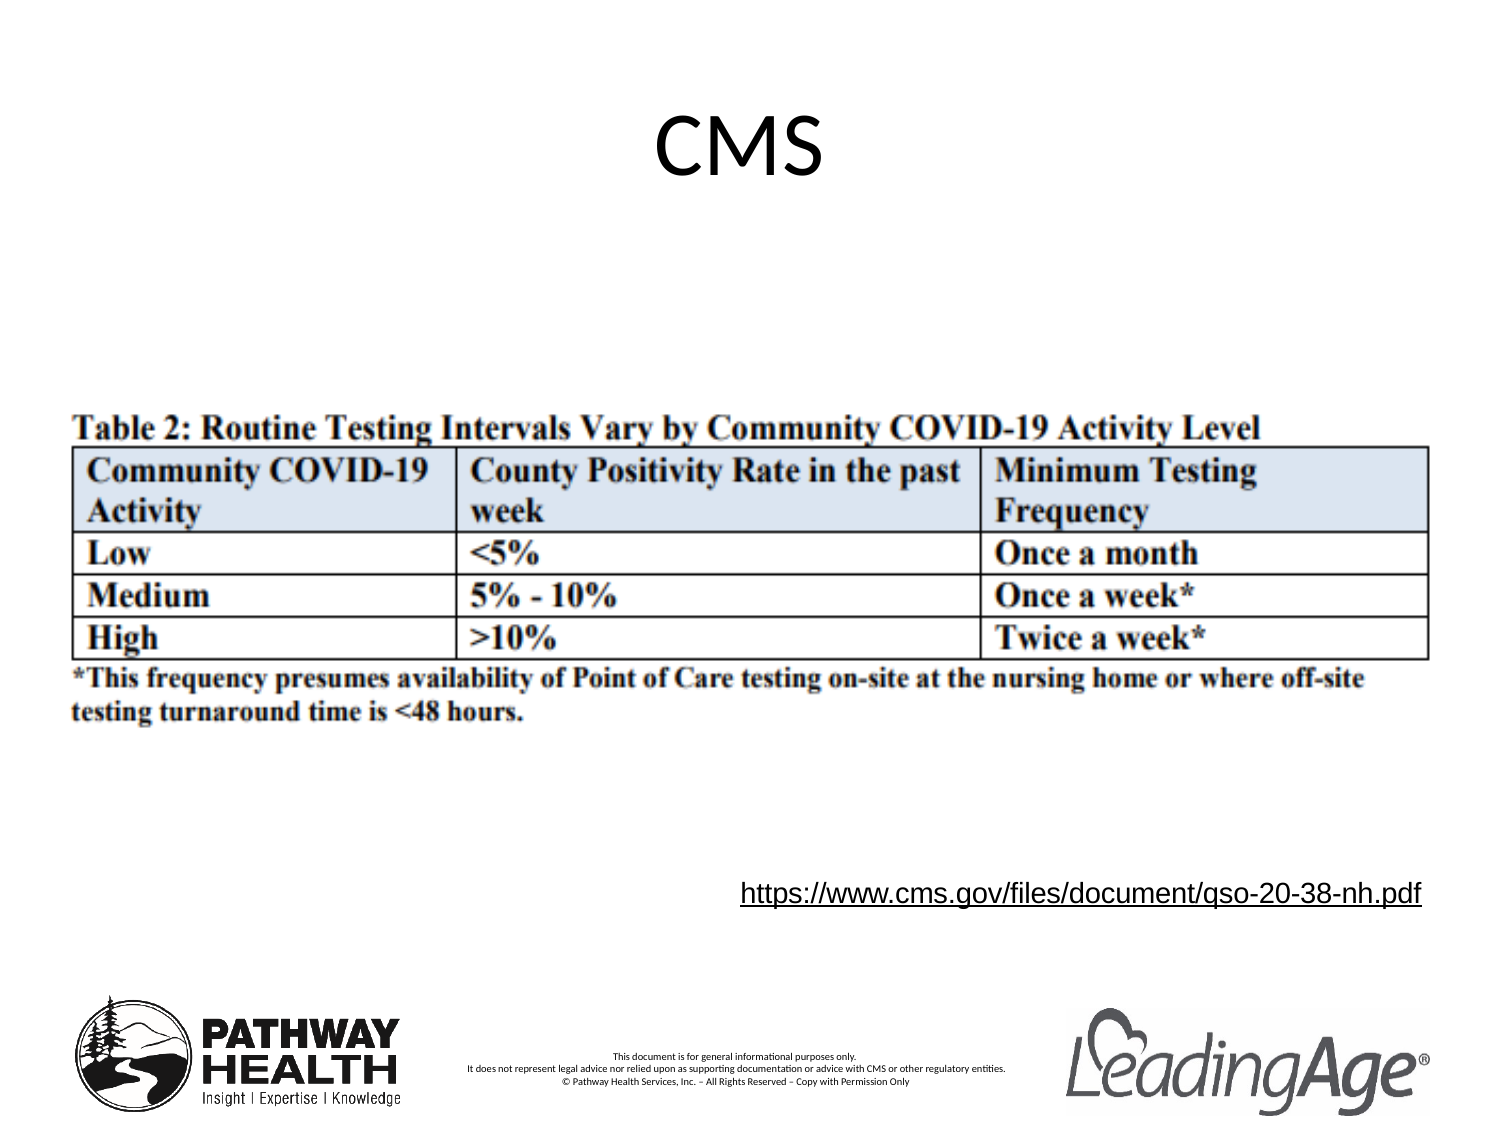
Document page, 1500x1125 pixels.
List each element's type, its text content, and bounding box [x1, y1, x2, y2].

text_box https://www.cms.gov/files/document/qso-20-38-nh.pdf [725, 866, 1464, 917]
picture [1066, 1008, 1430, 1116]
title CMS [75, 45, 1425, 233]
picture [75, 995, 400, 1112]
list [36, 392, 1464, 757]
